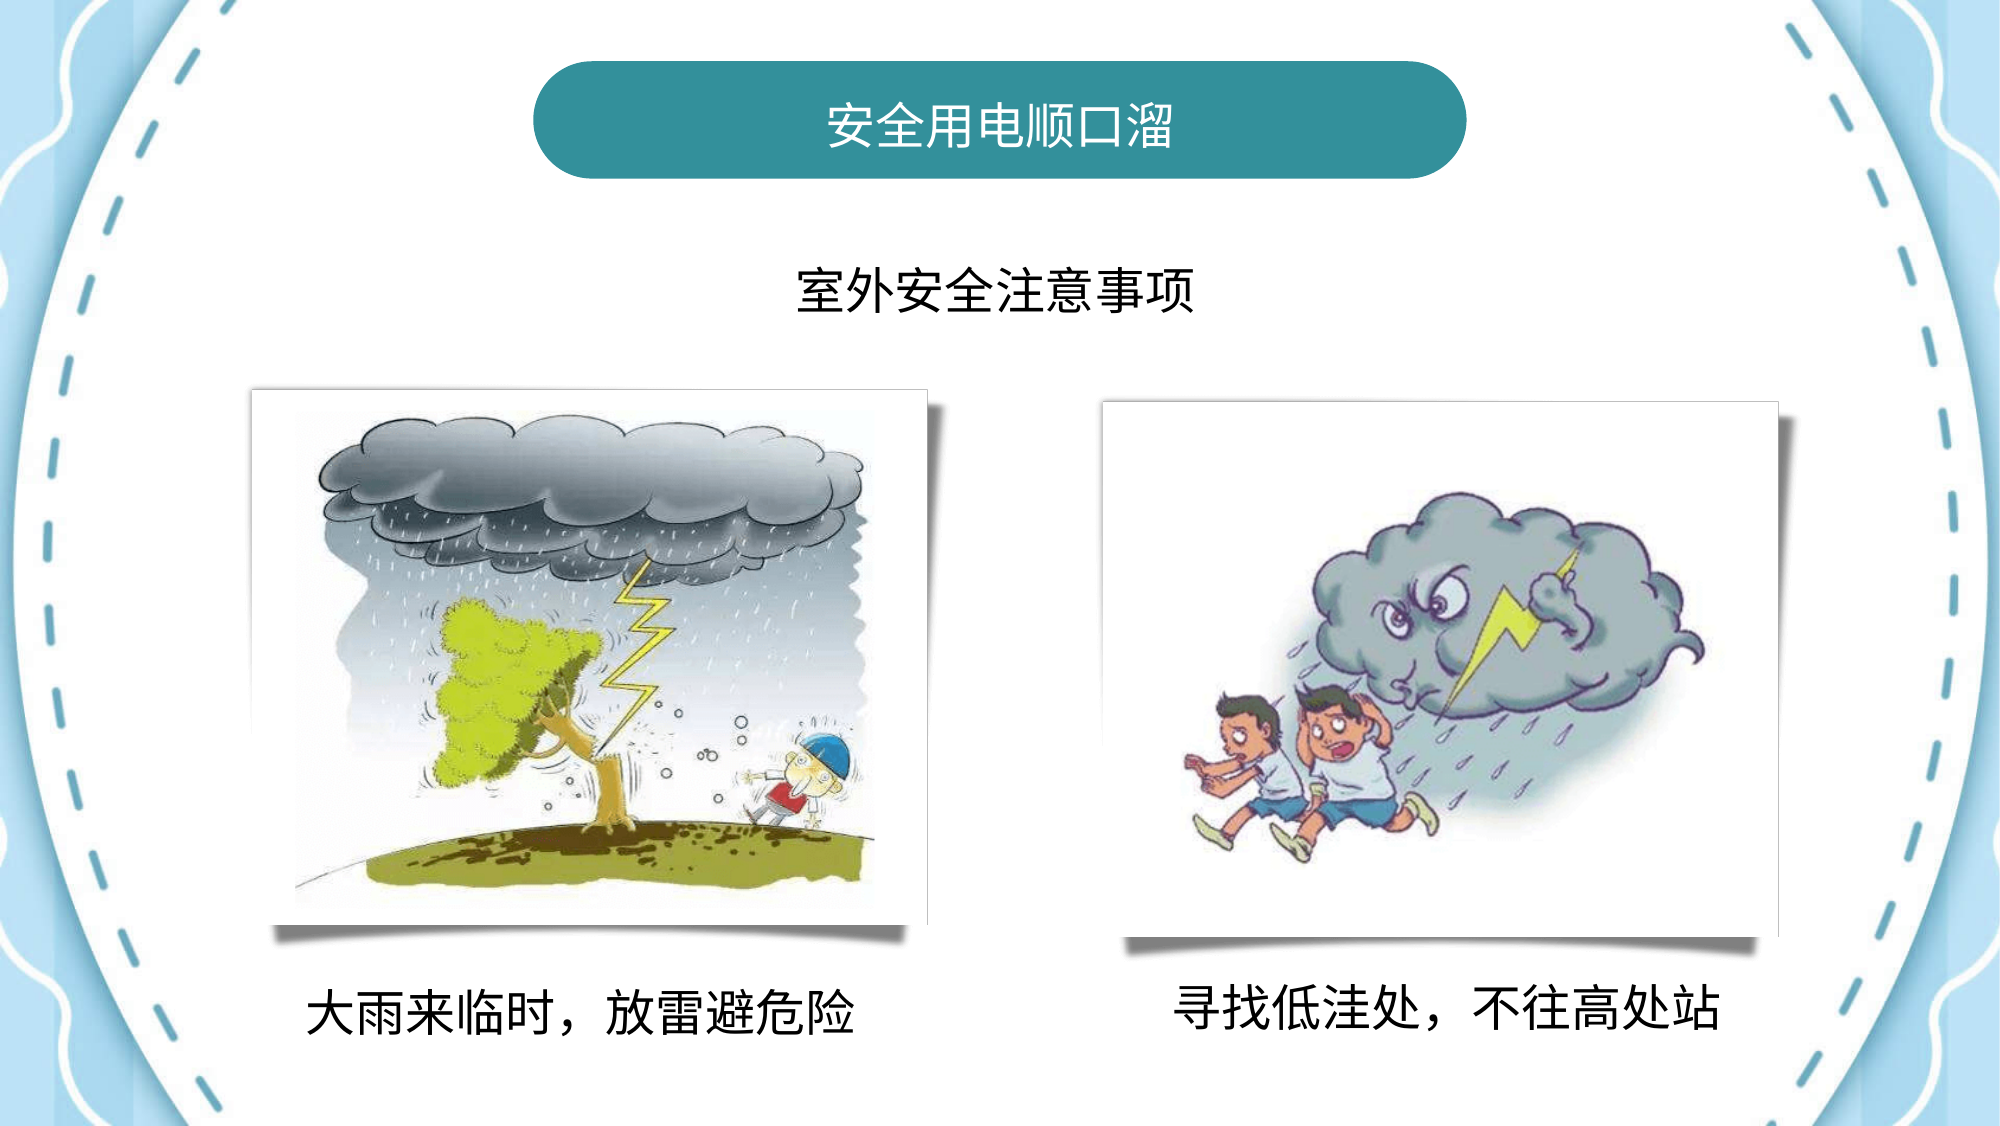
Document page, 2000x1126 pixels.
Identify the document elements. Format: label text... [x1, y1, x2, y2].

text_box 寻找低洼处，不往高处站 [1156, 972, 1768, 1044]
picture [0, 0, 2000, 1126]
text_box 室外安全注意事项 [723, 252, 1267, 327]
text_box 大雨来临时，放雷避危险 [290, 960, 903, 1050]
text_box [231, 371, 965, 952]
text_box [1082, 383, 1815, 963]
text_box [533, 60, 1467, 179]
